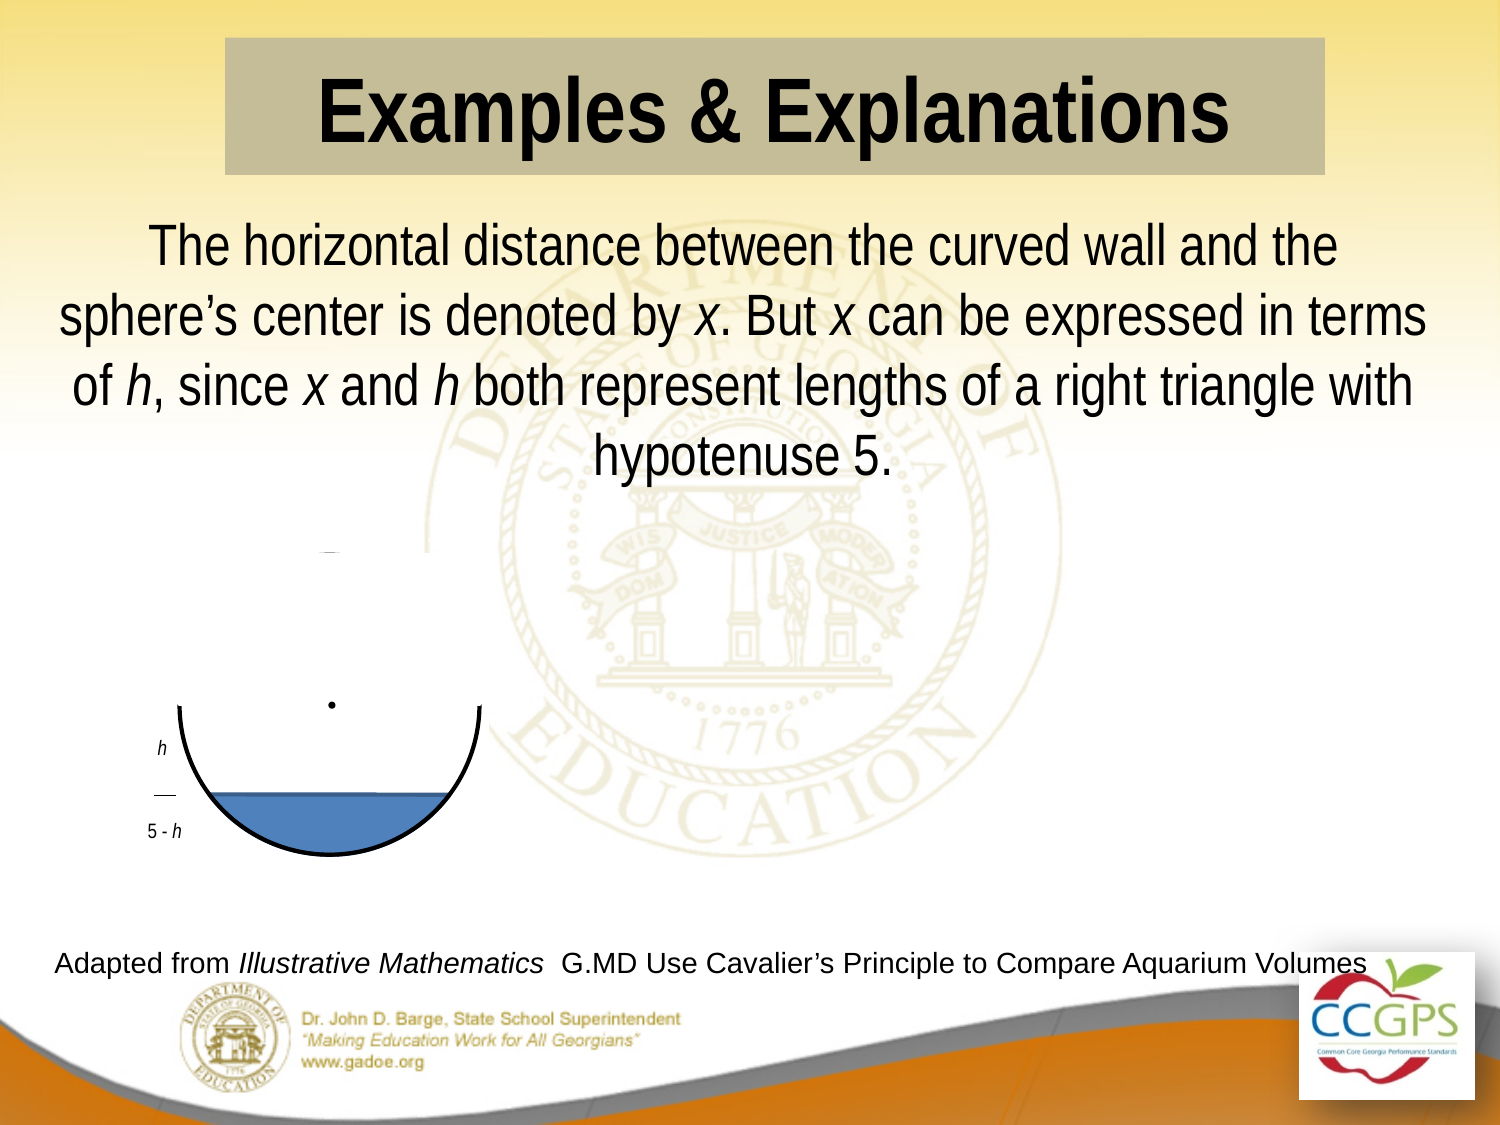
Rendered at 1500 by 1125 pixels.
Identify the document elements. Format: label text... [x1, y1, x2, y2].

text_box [124, 554, 488, 863]
title Examples & Explanations [224, 37, 1326, 176]
text_box Adapted from Illustrative Mathematics G.MD Use Cavalier’s Principle to Compare Aquarium Volumes [39, 937, 1384, 988]
subtitle The horizontal distance between the curved wall and the sphere’s center is denoted by x. But x can be expressed in terms of h, since x and h both represent lengths of a right triangle with hypotenuse 5. [37, 199, 1451, 638]
picture [0, 0, 1500, 1125]
